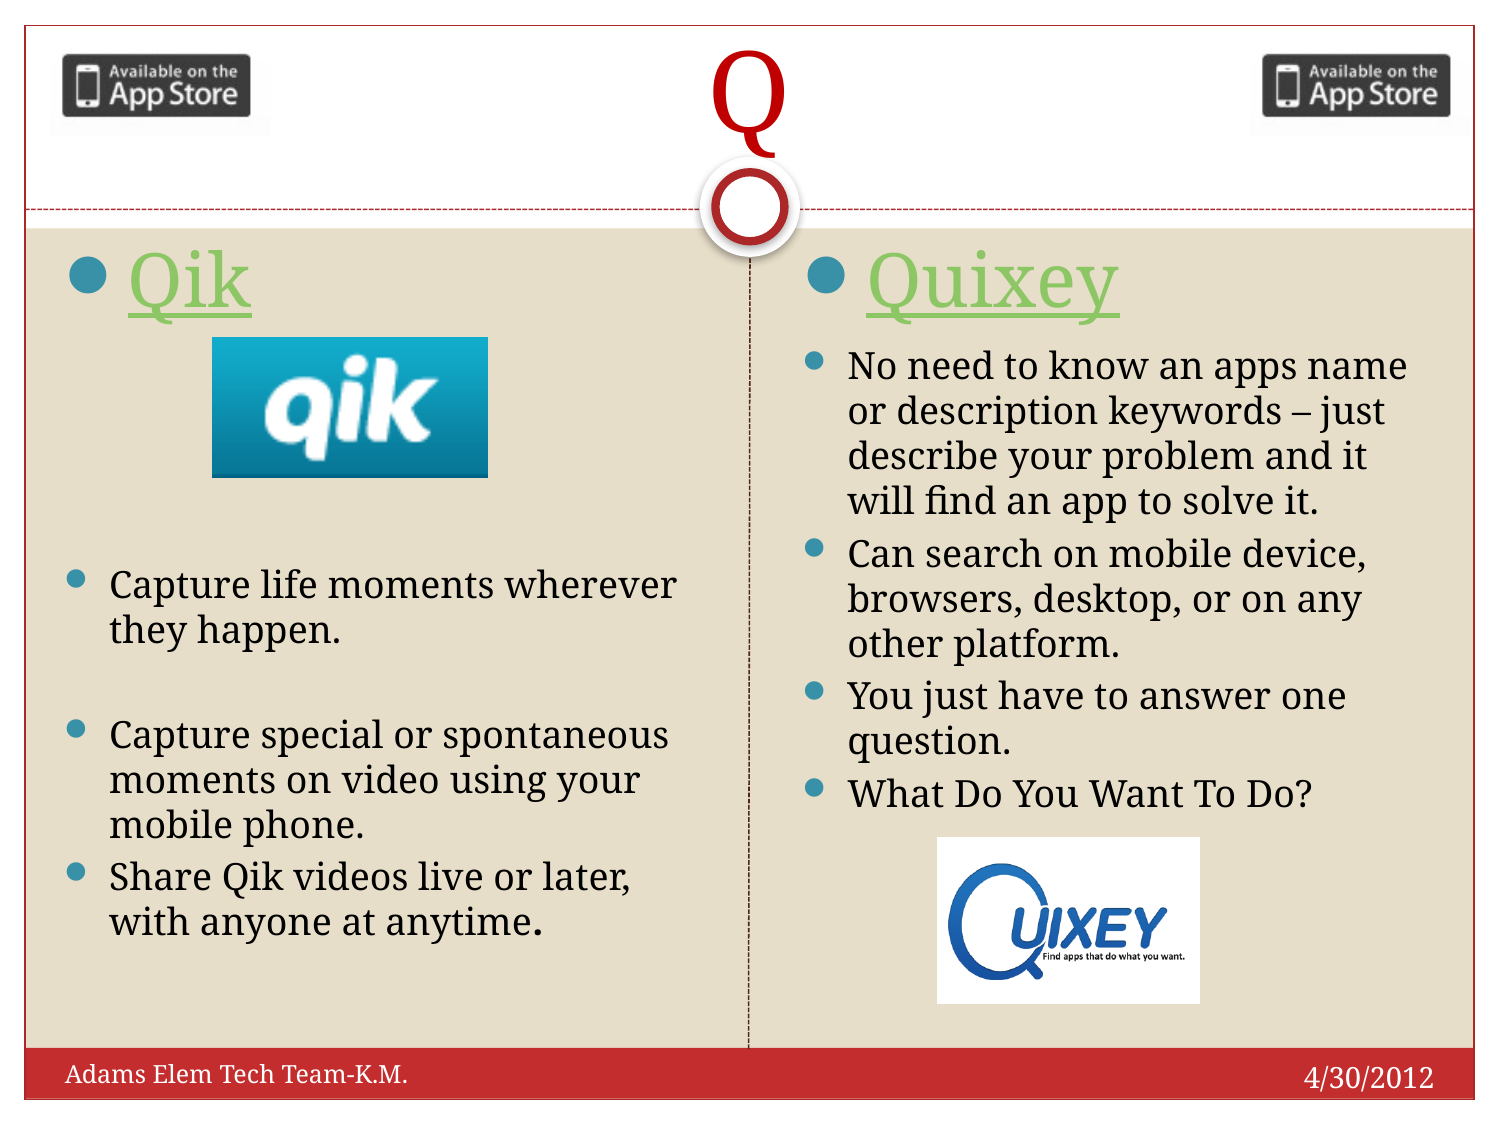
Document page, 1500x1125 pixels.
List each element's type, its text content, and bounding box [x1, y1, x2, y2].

footer Adams Elem Tech Team-K.M. [50, 1051, 638, 1112]
picture [1249, 37, 1471, 137]
picture [49, 37, 271, 137]
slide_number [950, 1051, 1450, 1112]
picture [212, 337, 488, 461]
title Q [49, 37, 1450, 162]
list Qik Capture life moments wherever they happen. Capture special or spontaneous moments on video using your mobile phone. Share Qik videos live or later, with anyone at anytime. [49, 224, 712, 993]
list Quixey No need to know an apps name or description keywords – just describe your problem and it will find an app to solve it. Can search on mobile device, browsers, desktop, or on any other platform. You just have to answer one question. What Do You Want To Do? [787, 224, 1450, 993]
picture [937, 837, 1201, 1005]
